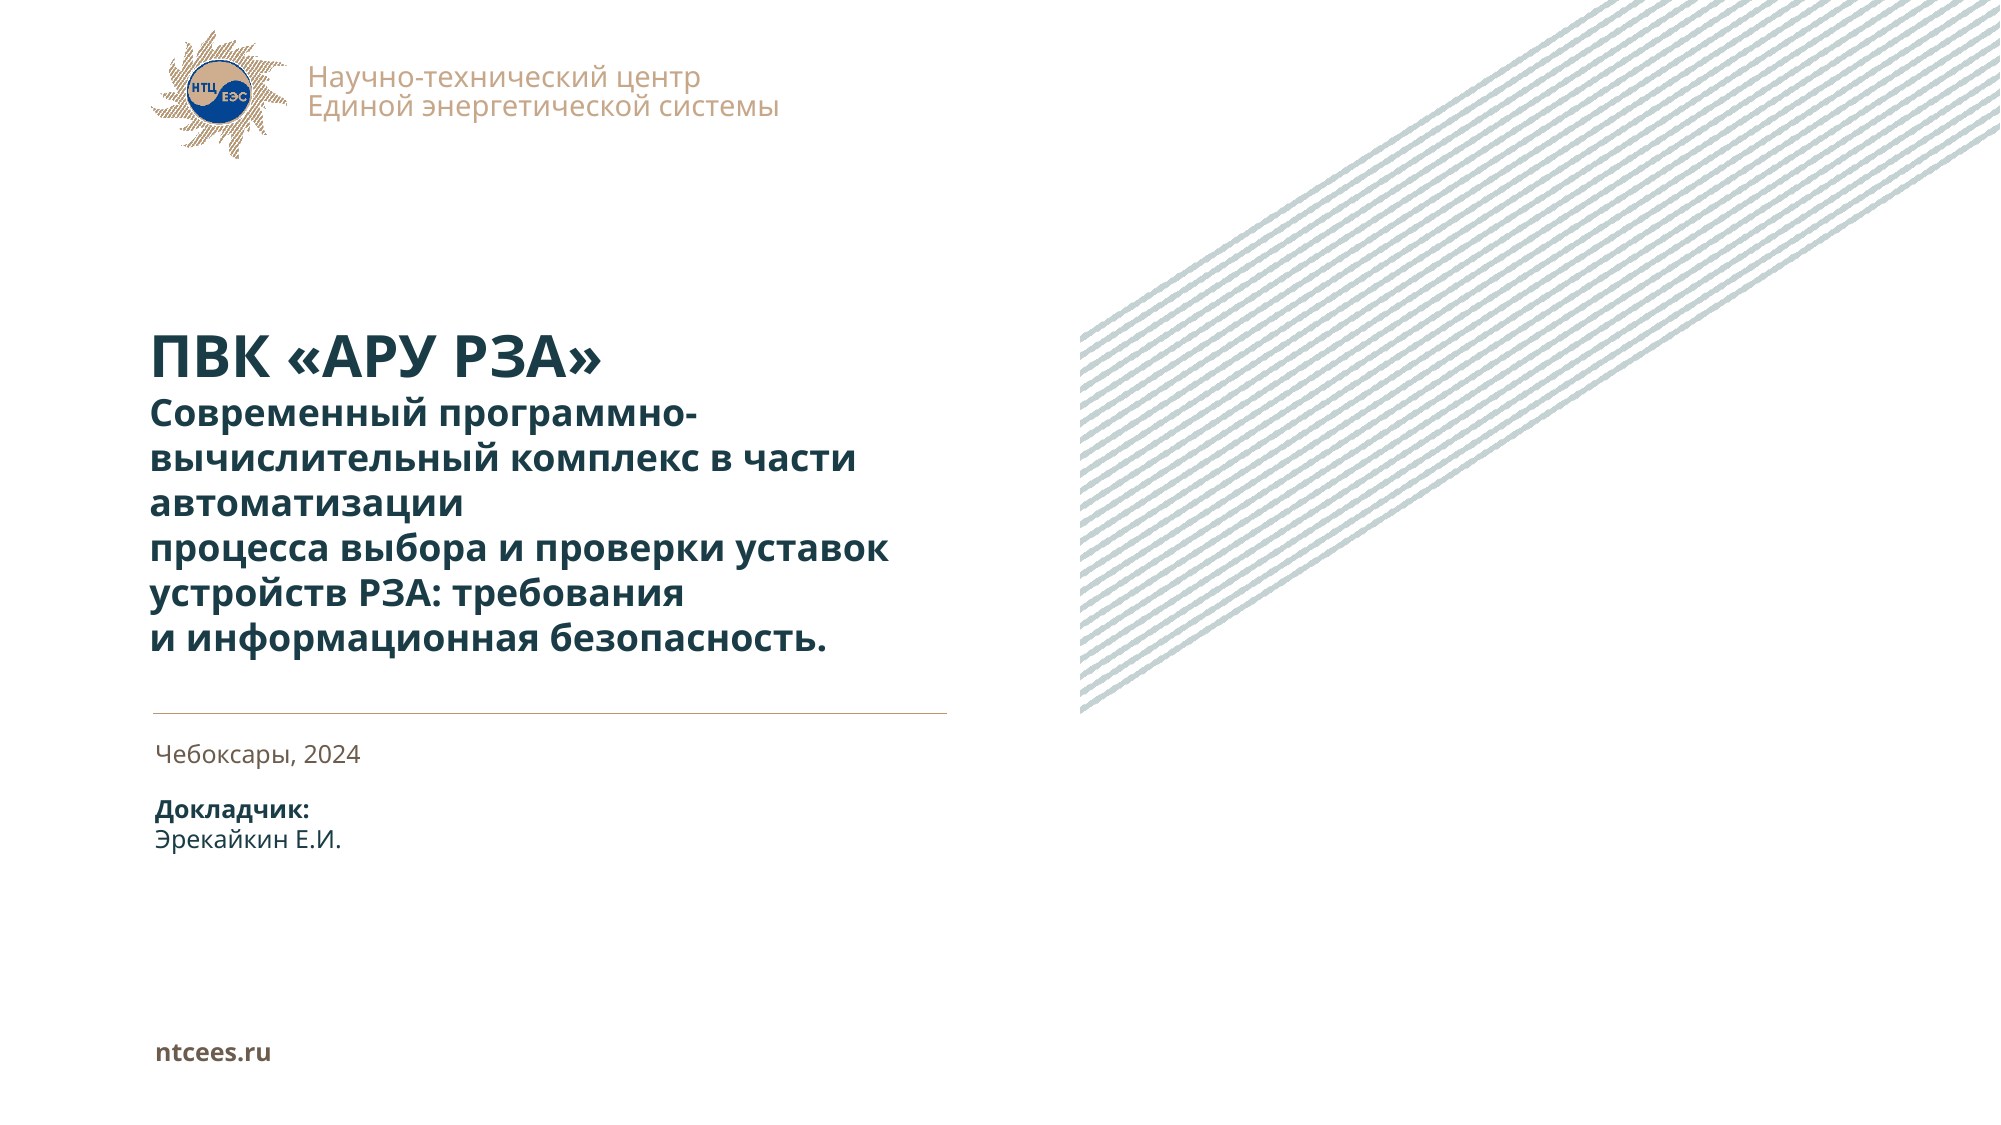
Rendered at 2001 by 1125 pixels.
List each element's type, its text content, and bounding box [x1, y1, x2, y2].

list Докладчик: Эрекайкин Е.И. [155, 793, 628, 1030]
title ПВК «АРУ РЗА» Современный программно-вычислительный комплекс в части автоматизации процесса выбора и проверки уставок устройств РЗА: требования и информационная безопасность. [149, 319, 1063, 662]
text_box ntcees.ru [155, 1036, 429, 1071]
picture [149, 28, 287, 162]
list Чебоксары, 2024 [155, 738, 533, 772]
